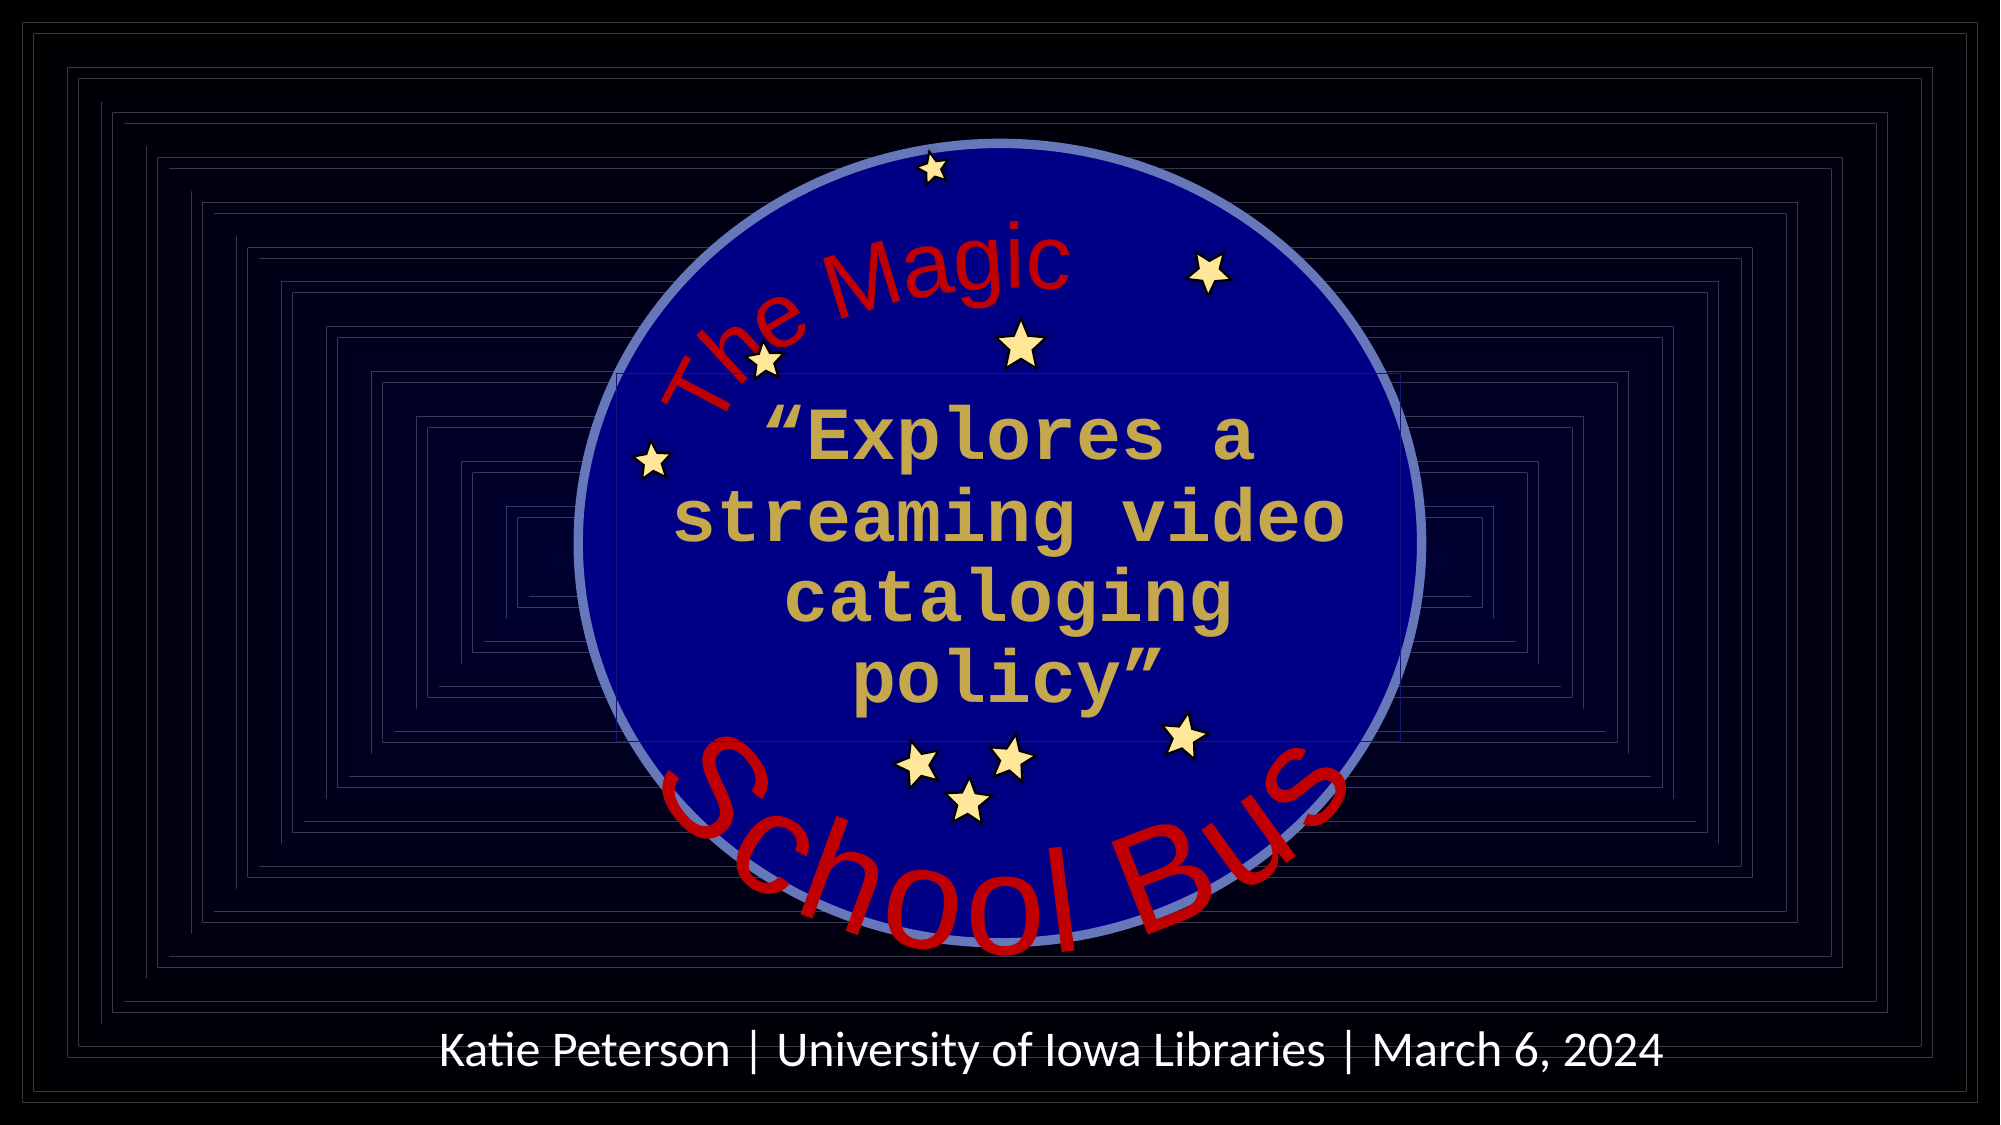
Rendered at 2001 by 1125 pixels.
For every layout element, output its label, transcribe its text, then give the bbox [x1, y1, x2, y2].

text_box [942, 774, 995, 826]
text_box [913, 149, 950, 188]
text_box [577, 375, 616, 711]
text_box [987, 731, 1039, 784]
text_box [617, 142, 1383, 373]
text_box [993, 315, 1049, 371]
text_box [632, 742, 1367, 944]
text_box [1183, 250, 1234, 299]
text_box [890, 738, 941, 791]
text_box Katie Peterson | University of Iowa Libraries | March 6, 2024 [310, 1009, 1793, 1084]
subtitle “Explores a streaming video cataloging policy” [616, 373, 1401, 742]
text_box [1160, 709, 1211, 762]
text_box [1401, 416, 1423, 670]
text_box [742, 337, 787, 382]
text_box [630, 438, 674, 482]
